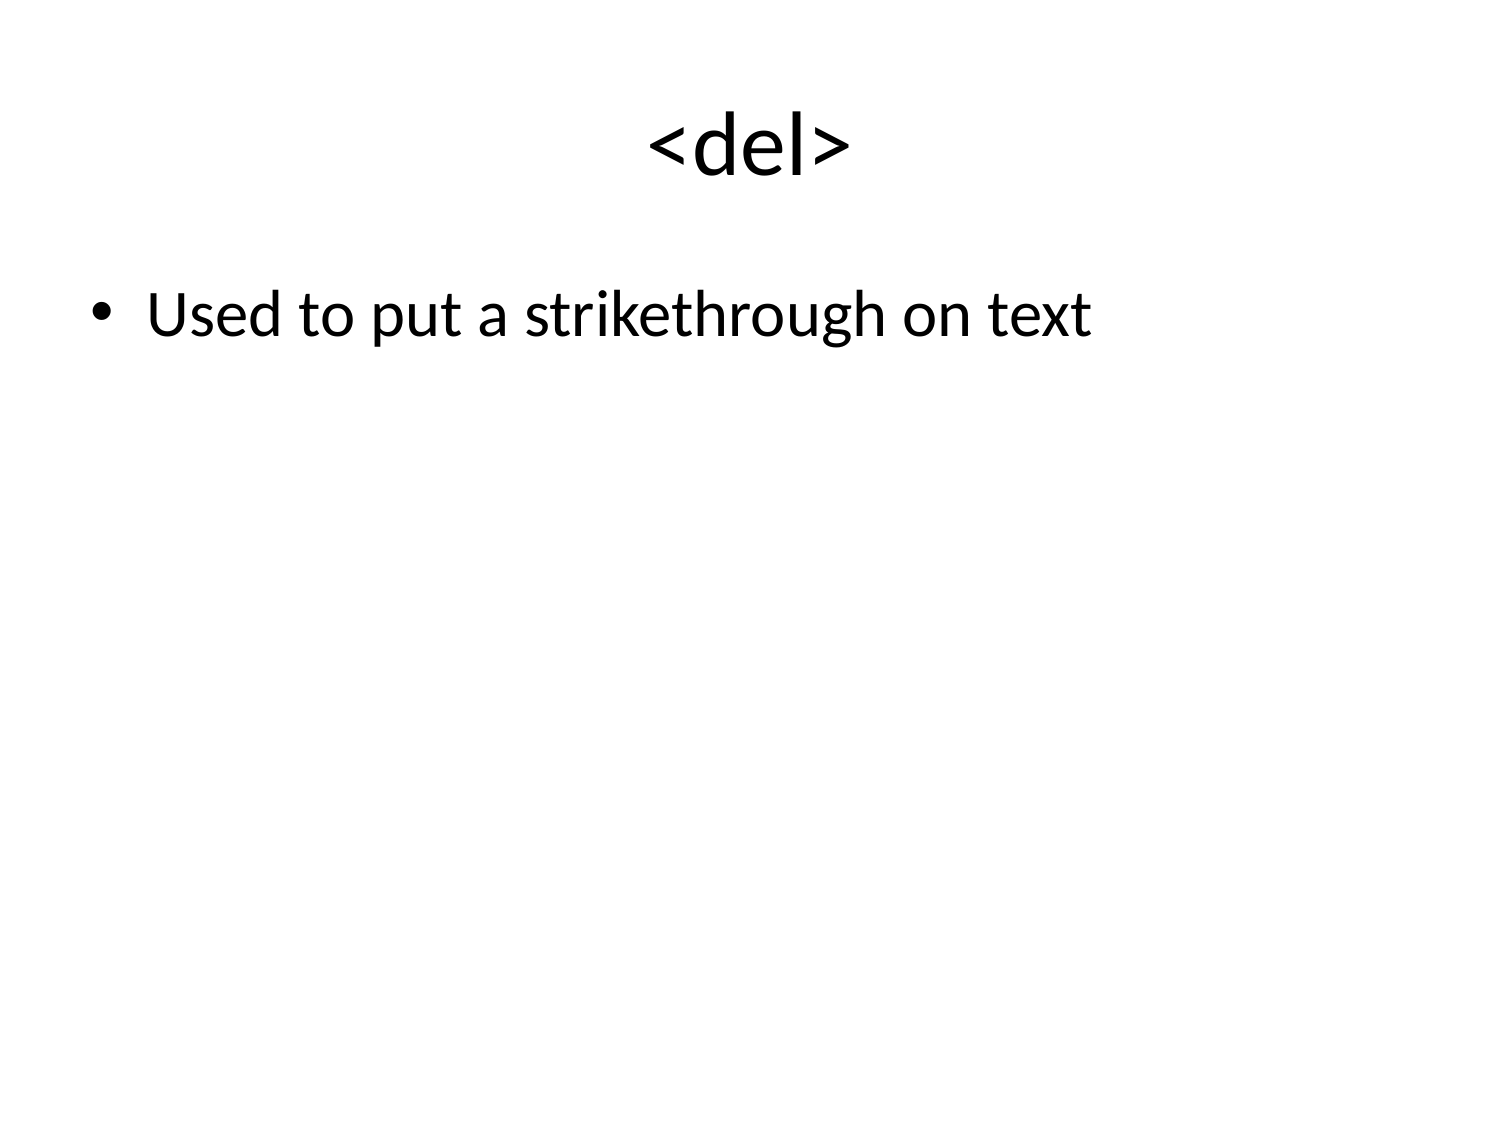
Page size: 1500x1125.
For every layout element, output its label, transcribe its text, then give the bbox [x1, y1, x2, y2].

list Used to put a strikethrough on text [75, 262, 1425, 1005]
title <del> [75, 45, 1425, 233]
